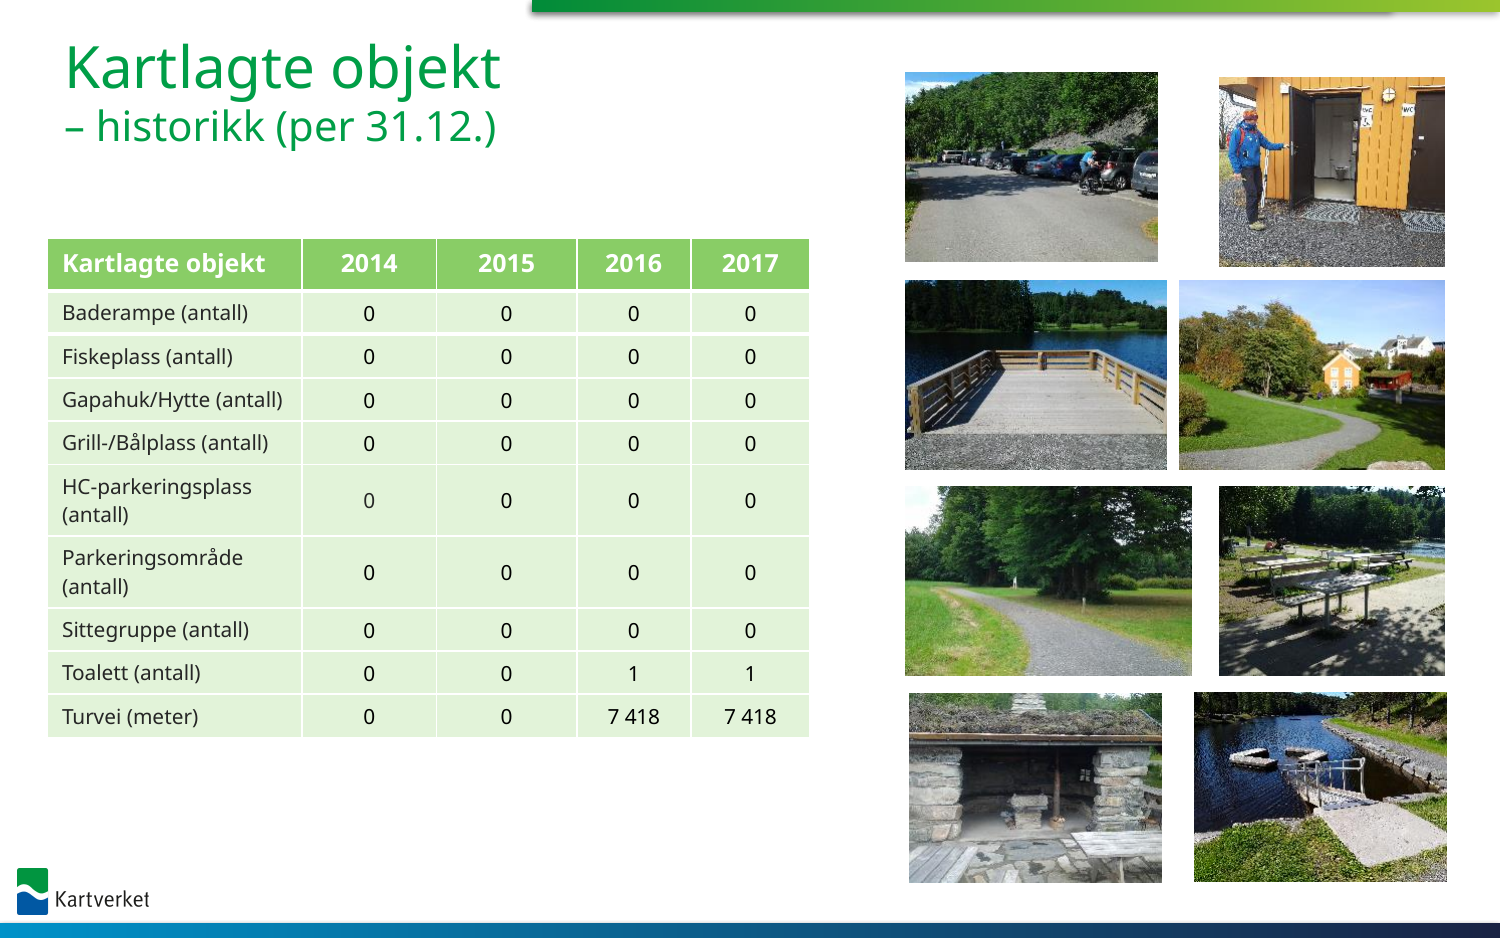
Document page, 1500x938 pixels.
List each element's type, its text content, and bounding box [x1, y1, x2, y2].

table_cell 1 [692, 652, 809, 693]
text_box Kartlagte objekt – historikk (per 31.12.) [49, 14, 1431, 158]
table_header 2014 [303, 239, 436, 289]
table_cell 0 [578, 465, 690, 535]
table_cell Baderampe (antall) [48, 293, 301, 332]
table_cell 0 [303, 652, 436, 693]
table_cell 0 [692, 379, 809, 420]
table_header 2016 [578, 239, 690, 289]
table_cell Gapahuk/Hytte (antall) [48, 379, 301, 420]
table_cell 0 [437, 379, 576, 420]
table_cell Toalett (antall) [48, 652, 301, 693]
table_cell 0 [437, 422, 576, 464]
table_header 2015 [437, 239, 576, 289]
table_cell 0 [303, 422, 436, 464]
table_cell 0 [437, 293, 576, 332]
table_cell 0 [437, 465, 576, 535]
table_cell Parkeringsområde (antall) [48, 537, 301, 607]
table_cell 0 [692, 422, 809, 464]
table_cell 0 [578, 422, 690, 464]
table_cell 0 [303, 336, 436, 377]
picture [905, 72, 1158, 262]
table_cell Sittegruppe (antall) [48, 609, 301, 650]
table_cell Turvei (meter) [48, 695, 301, 737]
picture [909, 693, 1163, 884]
table_cell 7 418 [578, 695, 690, 737]
table_cell 0 [303, 293, 436, 332]
table_cell 0 [578, 336, 690, 377]
table_cell 0 [303, 695, 436, 737]
picture [1194, 692, 1448, 882]
table_cell 0 [303, 465, 436, 535]
picture [905, 486, 1193, 676]
table_cell 0 [303, 537, 436, 607]
table_cell 0 [578, 537, 690, 607]
picture [1219, 77, 1445, 267]
table_cell 0 [303, 609, 436, 650]
table_cell 0 [303, 379, 436, 420]
table_cell 0 [578, 609, 690, 650]
table_cell 0 [437, 609, 576, 650]
table_cell 0 [692, 293, 809, 332]
table_cell 1 [578, 652, 690, 693]
table_cell 0 [692, 465, 809, 535]
table_cell 0 [437, 336, 576, 377]
table_cell 0 [692, 336, 809, 377]
table_header 2017 [692, 239, 809, 289]
table_cell 0 [692, 537, 809, 607]
table_cell 0 [578, 379, 690, 420]
table_cell HC-parkeringsplass (antall) [48, 465, 301, 535]
picture [1219, 486, 1445, 676]
table_cell 0 [578, 293, 690, 332]
table_cell Grill-/Bålplass (antall) [48, 422, 301, 464]
table_header Kartlagte objekt [48, 239, 301, 289]
table_cell Fiskeplass (antall) [48, 336, 301, 377]
picture [1179, 280, 1445, 470]
table_cell 0 [692, 609, 809, 650]
table_cell 0 [437, 695, 576, 737]
table_cell 0 [437, 537, 576, 607]
picture [905, 280, 1167, 470]
table_cell 0 [437, 652, 576, 693]
table_cell 7 418 [692, 695, 809, 737]
